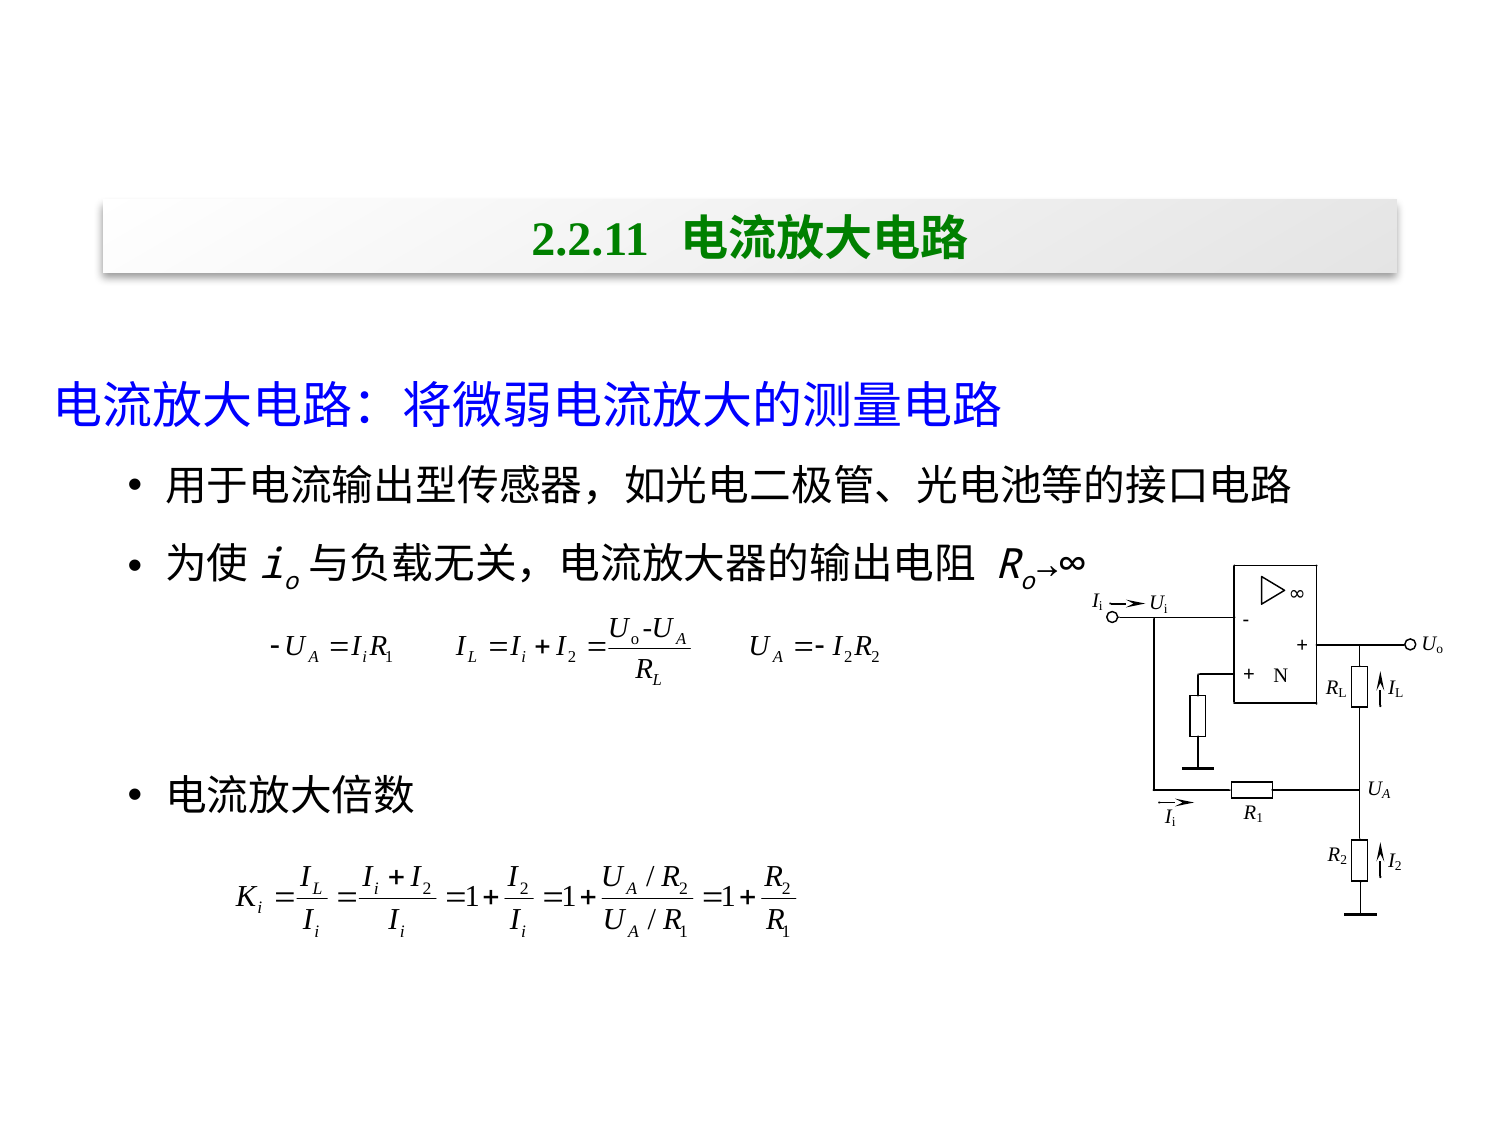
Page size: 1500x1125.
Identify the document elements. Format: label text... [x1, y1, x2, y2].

title 2.2.11 电流放大电路 [102, 199, 1398, 273]
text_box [230, 857, 804, 945]
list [1089, 562, 1463, 919]
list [265, 609, 887, 692]
text_box 电流放大电路：将微弱电流放大的测量电路 用于电流输出型传感器，如光电二极管、光电池等的接口电路 为使io与负载无关，电流放大器的输出电阻 Ro→∞ 电流放大倍数 [41, 338, 1336, 820]
